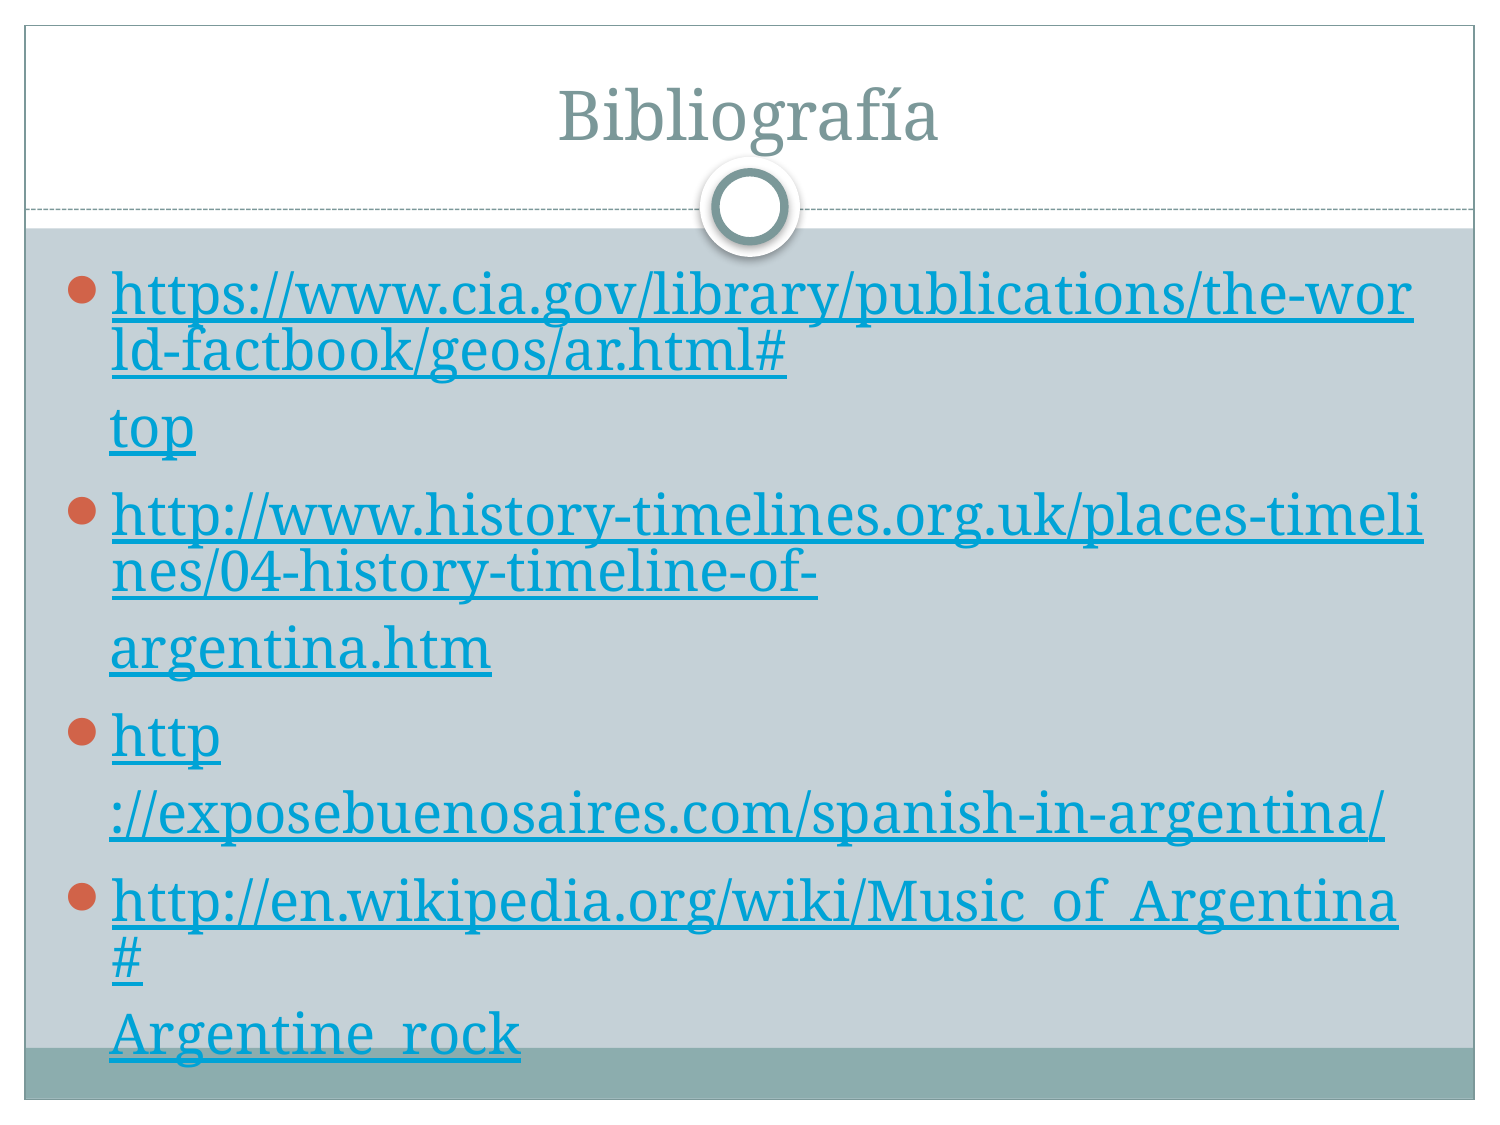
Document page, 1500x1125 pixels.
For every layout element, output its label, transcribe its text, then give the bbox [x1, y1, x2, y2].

title Bibliografía [49, 37, 1450, 162]
list https://www.cia.gov/library/publications/the-world-factbook/geos/ar.html#top http://www.history-timelines.org.uk/places-timelines/04-history-timeline-of-argentina.htm http://exposebuenosaires.com/spanish-in-argentina/ http://en.wikipedia.org/wiki/Music_of_Argentina#Argentine_rock [49, 250, 1445, 1001]
